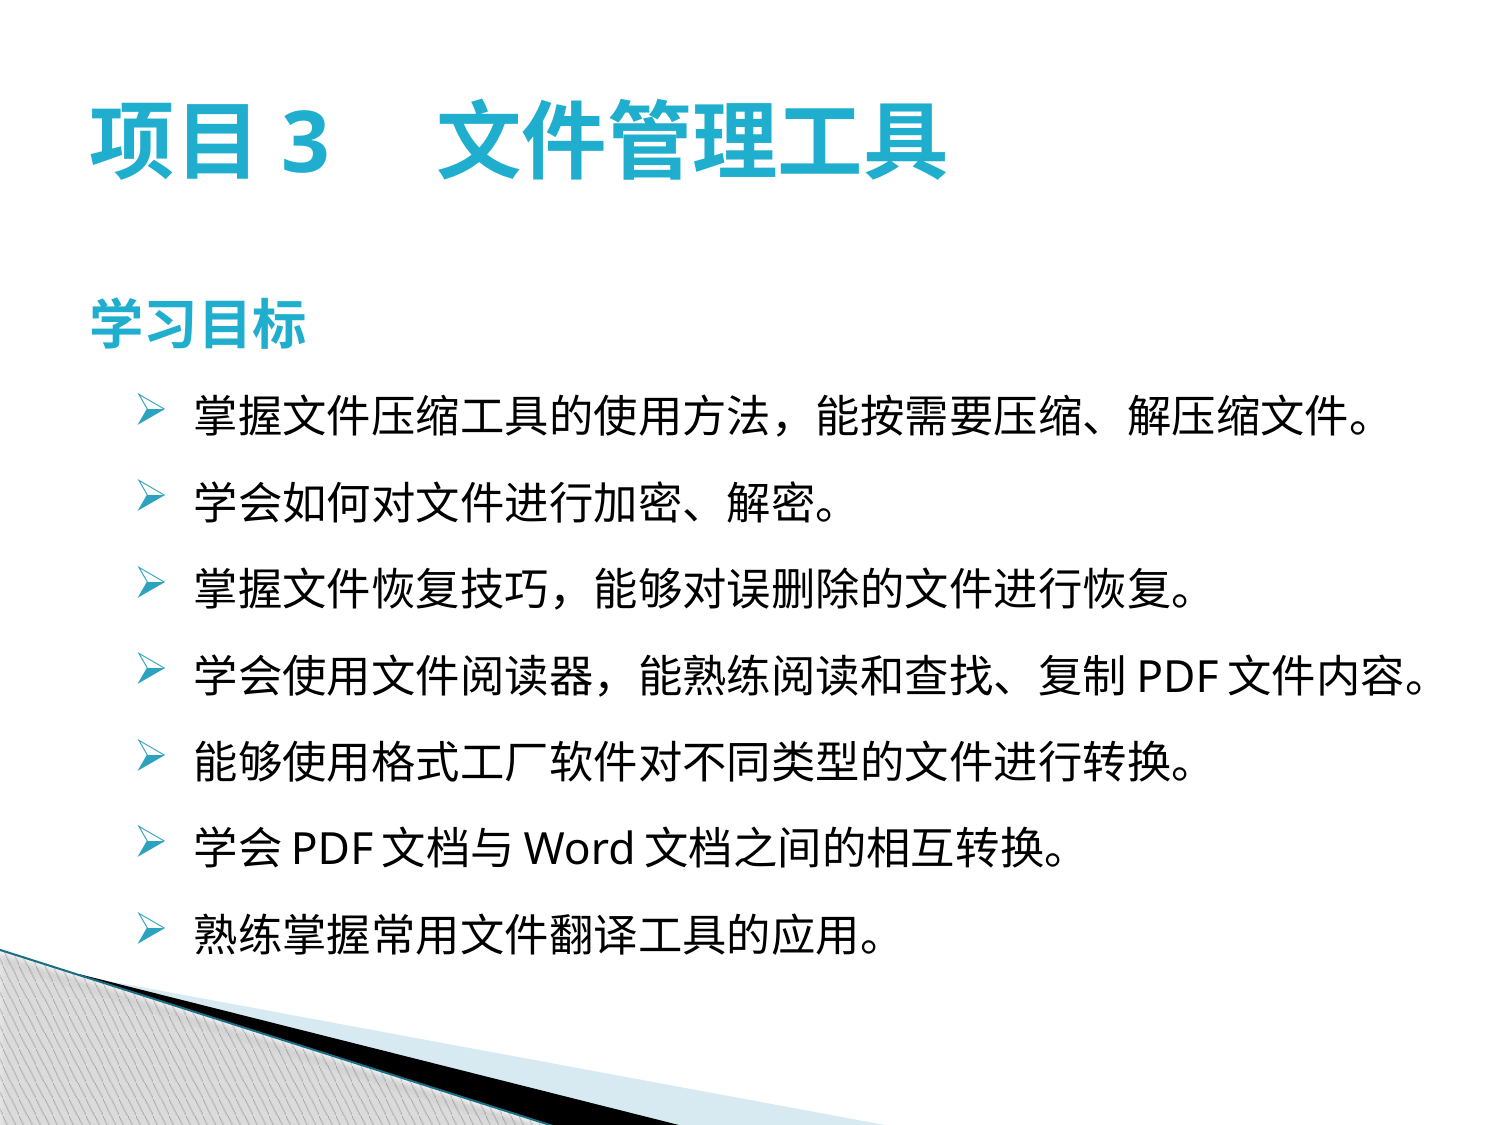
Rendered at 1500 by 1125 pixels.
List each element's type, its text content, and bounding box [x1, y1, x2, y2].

list 学习目标 掌握文件压缩工具的使用方法，能按需要压缩、解压缩文件。 学会如何对文件进行加密、解密。 掌握文件恢复技巧，能够对误删除的文件进行恢复。 学会使用文件阅读器，能熟练阅读和查找、复制PDF文件内容。 能够使用格式工厂软件对不同类型的文件进行转换。 学会PDF文档与Word文档之间的相互转换。 熟练掌握常用文件翻译工具的应用。 [75, 243, 1425, 1035]
title 项目3 文件管理工具 [75, 45, 1425, 233]
